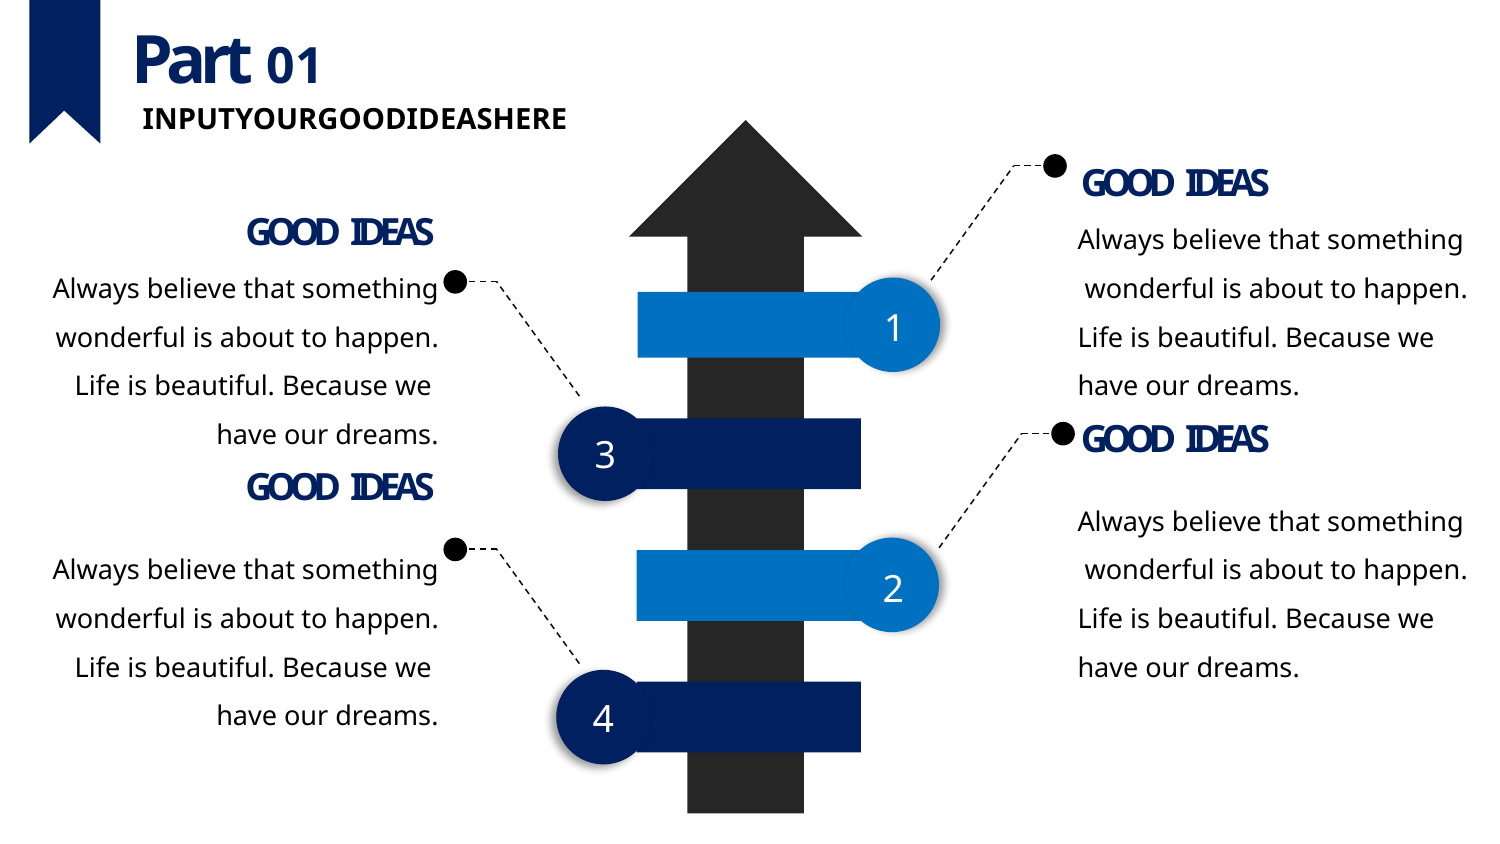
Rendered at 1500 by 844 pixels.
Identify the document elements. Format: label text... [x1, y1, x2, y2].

text_box [639, 416, 863, 491]
text_box 3 [555, 404, 655, 504]
text_box Part 01 [116, 9, 339, 104]
text_box [27, 0, 103, 146]
text_box [635, 548, 859, 623]
text_box [685, 623, 807, 680]
text_box Always believe that something wonderful is about to happen. Life is beautiful. Because we have our dreams. [4, 247, 454, 458]
text_box GOOD IDEAS [1066, 407, 1286, 467]
text_box GOOD IDEAS [230, 455, 450, 516]
text_box [627, 117, 865, 290]
text_box [685, 491, 807, 548]
text_box [636, 290, 857, 360]
text_box 4 [554, 667, 653, 767]
text_box [685, 360, 807, 416]
text_box 2 [867, 558, 920, 618]
text_box 1 [868, 297, 921, 357]
text_box [638, 680, 863, 755]
text_box [843, 275, 943, 375]
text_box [930, 153, 1068, 281]
text_box [842, 535, 942, 635]
text_box Always believe that something wonderful is about to happen. Life is beautiful. Because we have our dreams. [1062, 198, 1500, 409]
text_box Always believe that something wonderful is about to happen. Life is beautiful. Because we have our dreams. [1062, 480, 1500, 690]
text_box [443, 269, 580, 397]
text_box Always believe that something wonderful is about to happen. Life is beautiful. Because we have our dreams. [4, 529, 454, 739]
text_box [685, 755, 807, 816]
text_box GOOD IDEAS [1066, 151, 1286, 212]
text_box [938, 421, 1076, 549]
text_box GOOD IDEAS [230, 200, 450, 260]
text_box INPUTYOURGOODIDEASHERE [127, 93, 583, 143]
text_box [443, 537, 580, 664]
